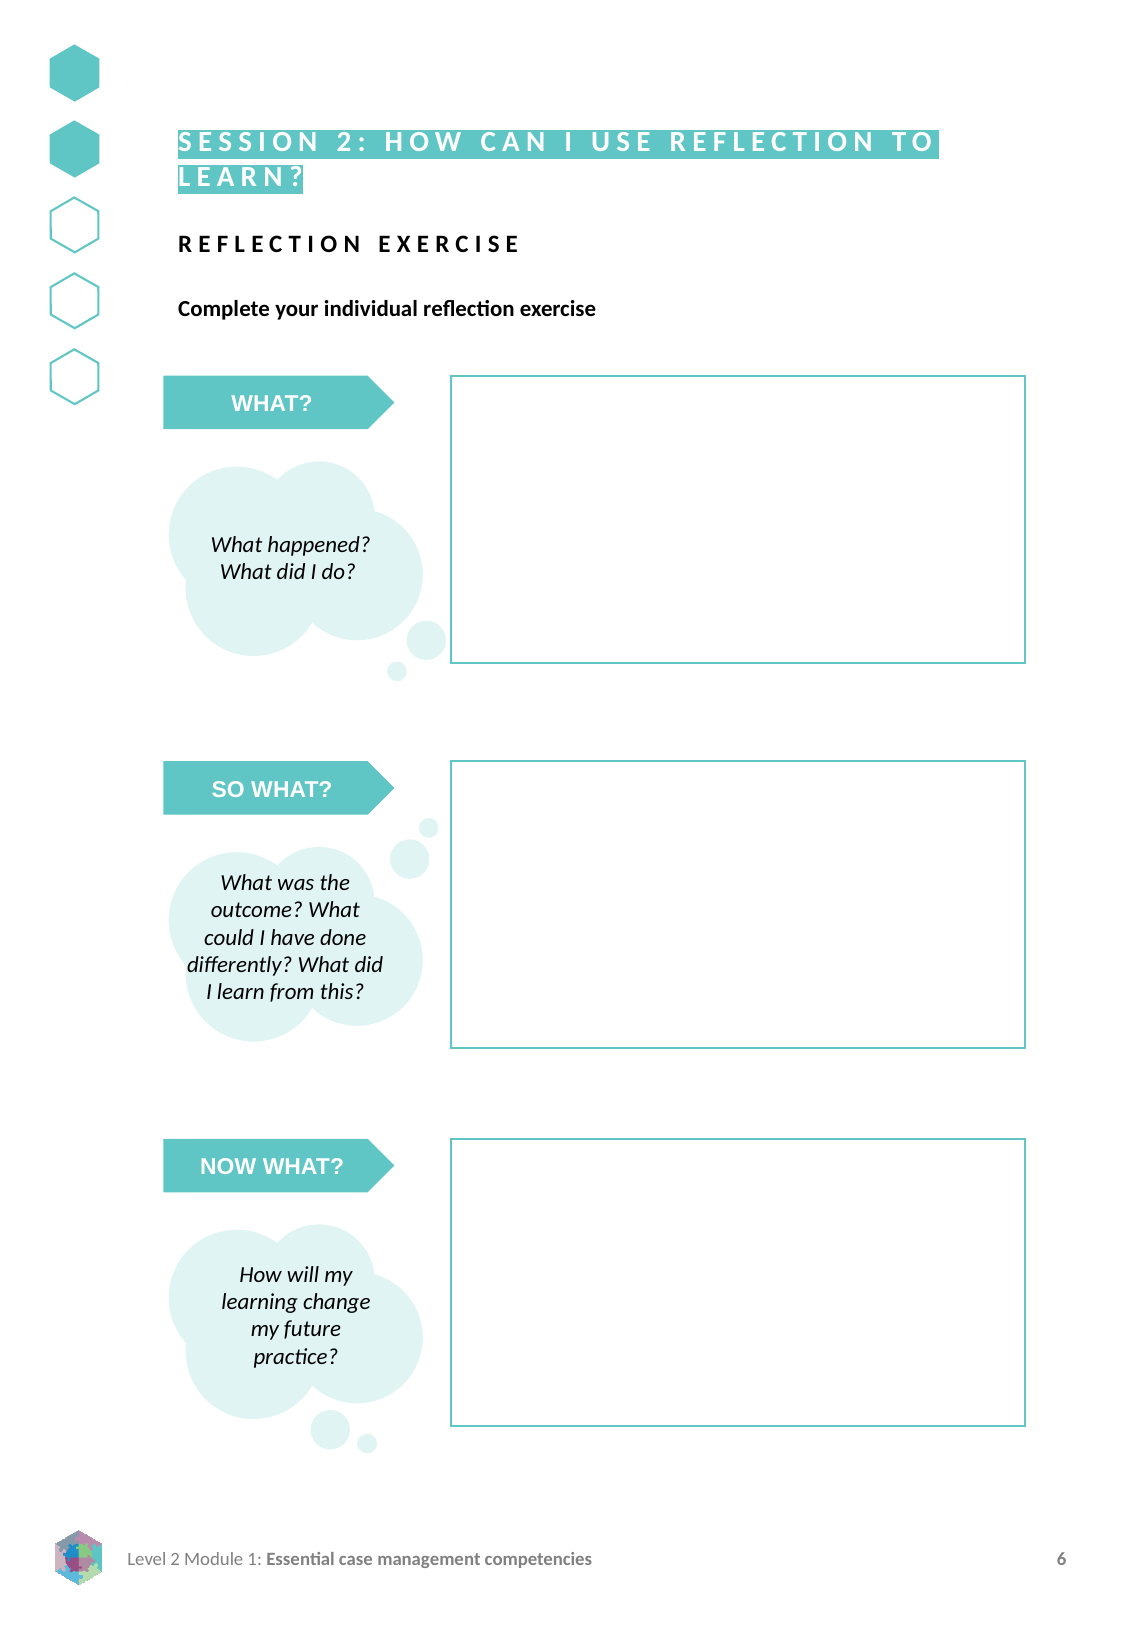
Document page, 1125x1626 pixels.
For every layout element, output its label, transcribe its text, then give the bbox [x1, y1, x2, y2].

picture [55, 1530, 102, 1585]
text_box SESSION 2: HOW CAN I USE REFLECTION TO LEARN? [163, 114, 1026, 200]
text_box SO WHAT? [162, 760, 396, 816]
text_box [450, 760, 1026, 1049]
text_box REFLECTION EXERCISE [163, 219, 1026, 265]
text_box [49, 272, 100, 330]
text_box [49, 196, 100, 254]
text_box [49, 44, 100, 102]
text_box [49, 348, 100, 406]
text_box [168, 1224, 423, 1454]
text_box [450, 375, 1026, 664]
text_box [168, 818, 439, 1042]
text_box [450, 1138, 1026, 1427]
text_box WHAT? [162, 374, 396, 431]
text_box Complete your individual reflection exercise [163, 285, 1026, 328]
text_box NOW WHAT? [162, 1137, 396, 1194]
text_box [49, 120, 100, 178]
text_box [168, 461, 447, 682]
